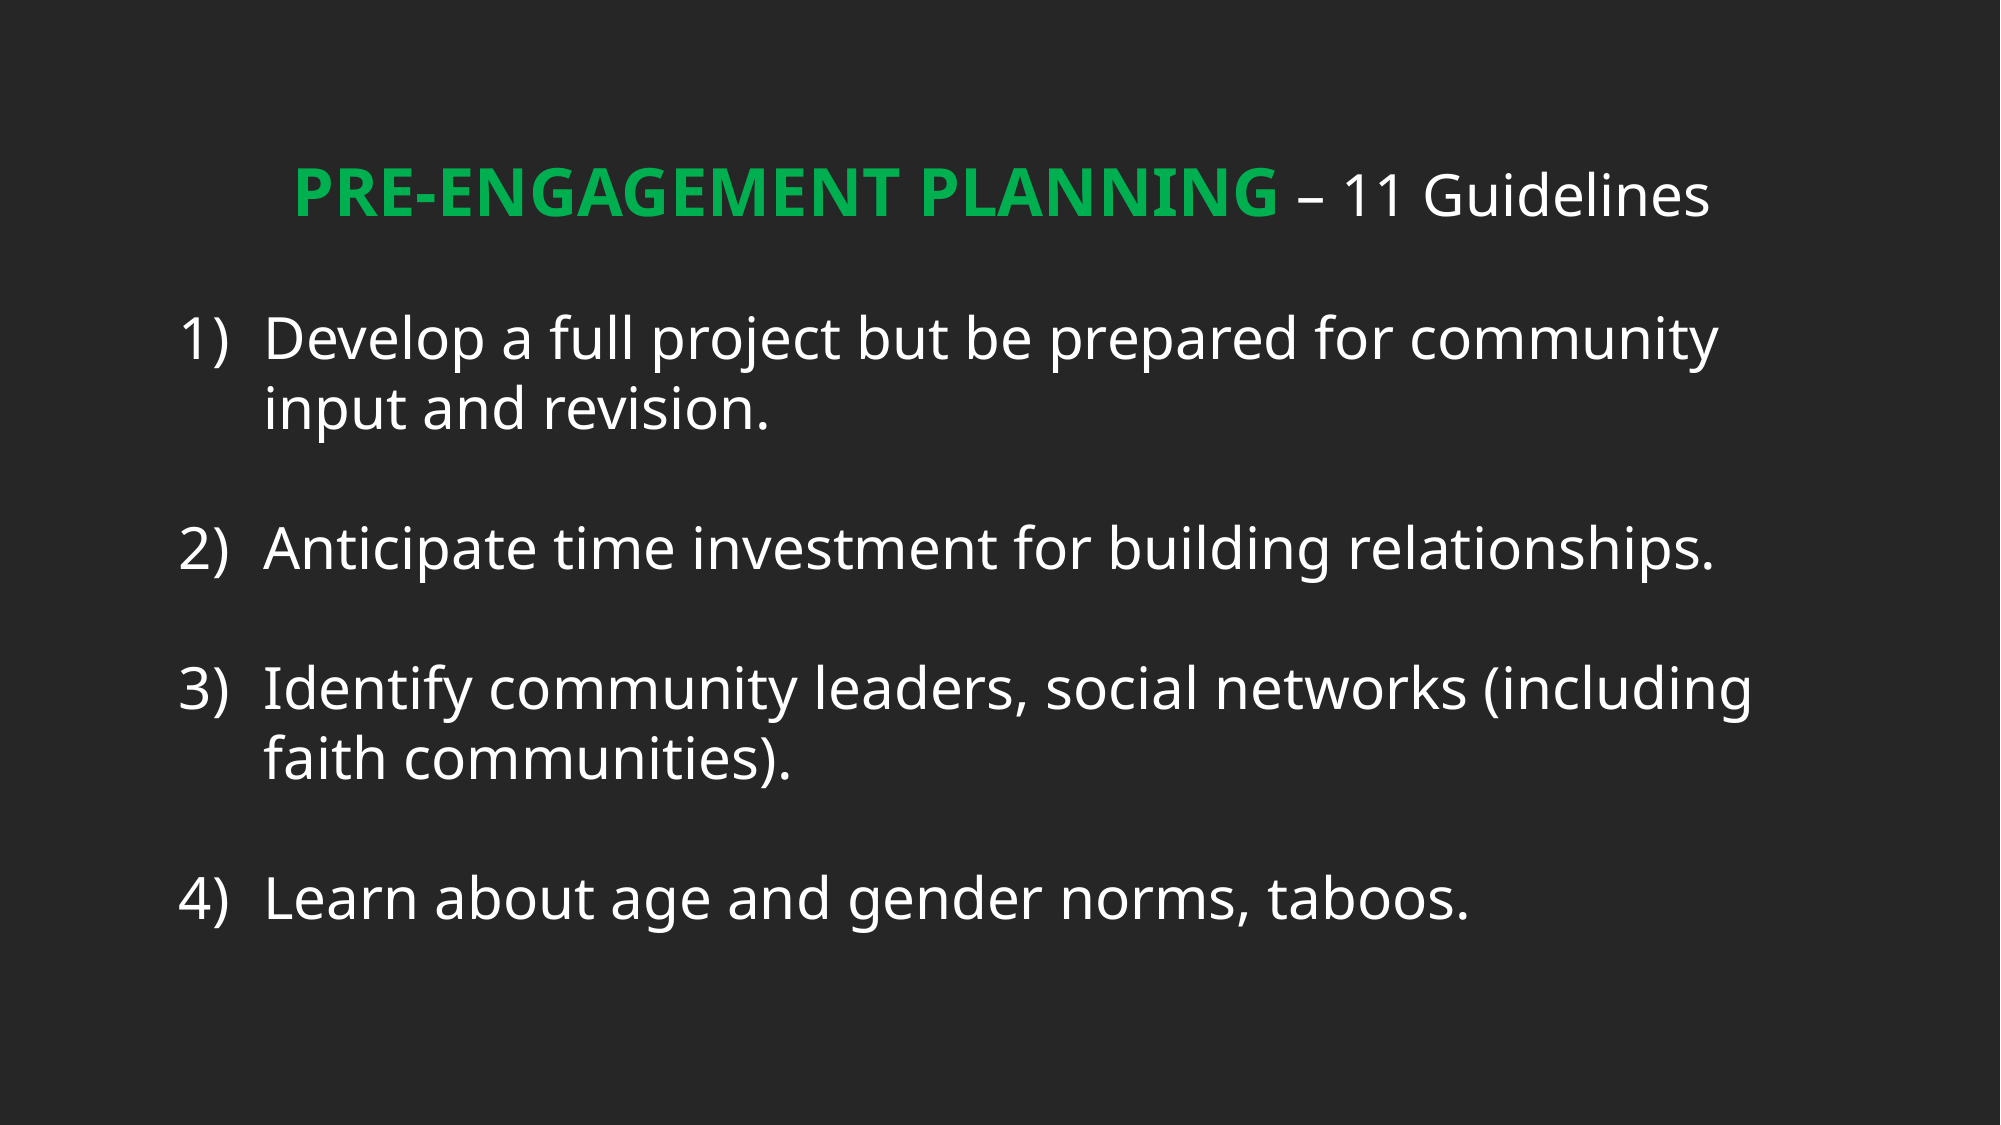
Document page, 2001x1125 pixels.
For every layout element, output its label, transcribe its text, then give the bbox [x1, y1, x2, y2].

text_box Develop a full project but be prepared for community input and revision. Anticipate time investment for building relationships. Identify community leaders, social networks (including faith communities). Learn about age and gender norms, taboos. [164, 293, 1841, 939]
title PRE-ENGAGEMENT PLANNING – 11 Guidelines [164, 71, 1841, 275]
